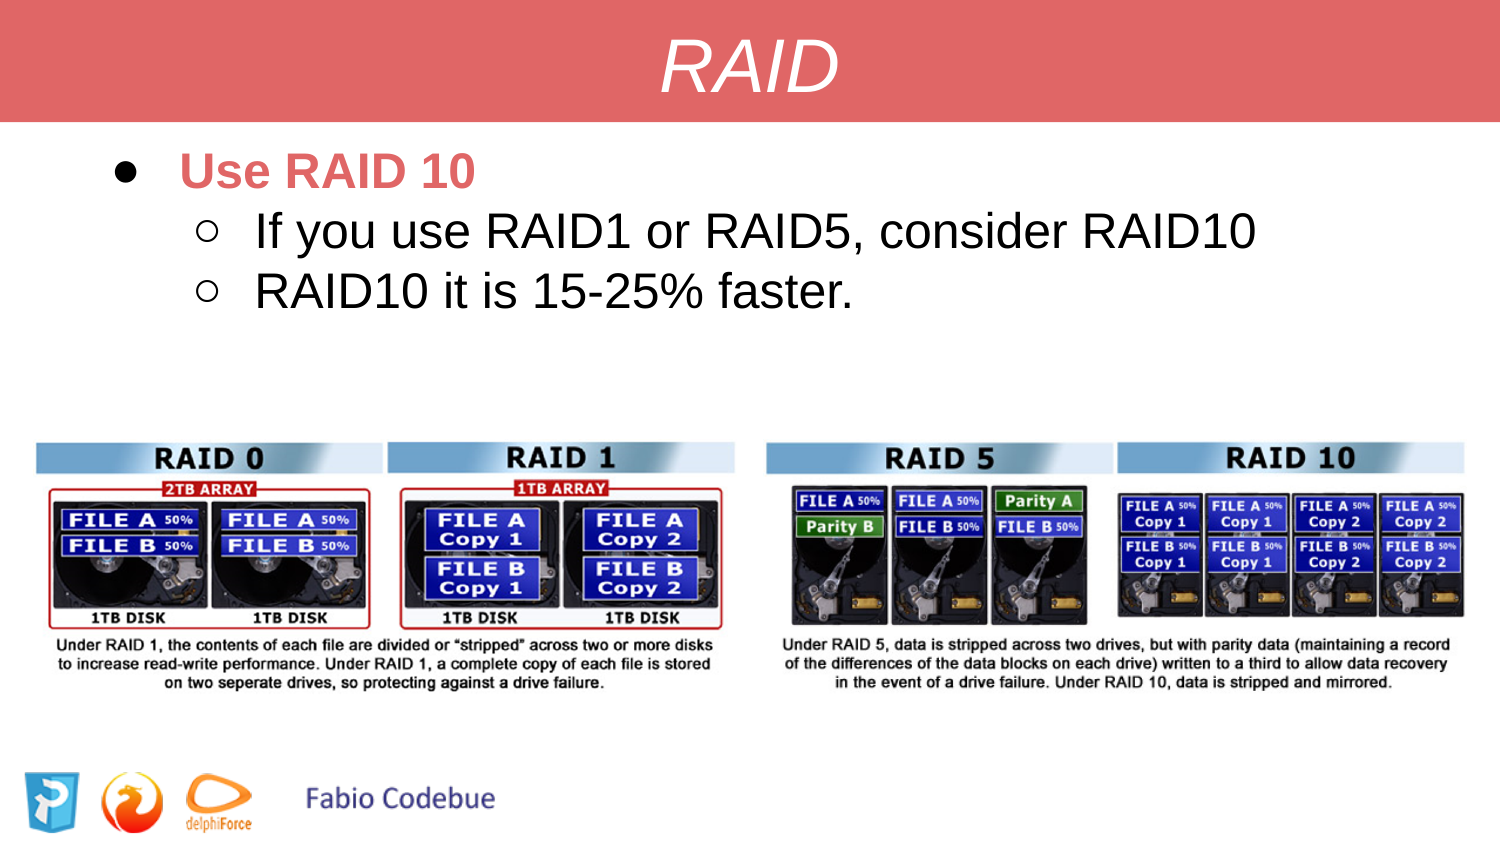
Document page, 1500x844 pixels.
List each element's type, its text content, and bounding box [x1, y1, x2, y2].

picture [0, 123, 1500, 844]
title RAID [0, 0, 1500, 123]
list Use RAID 10 If you use RAID1 or RAID5, consider RAID10 RAID10 it is 15-25% faster. [89, 123, 1384, 739]
